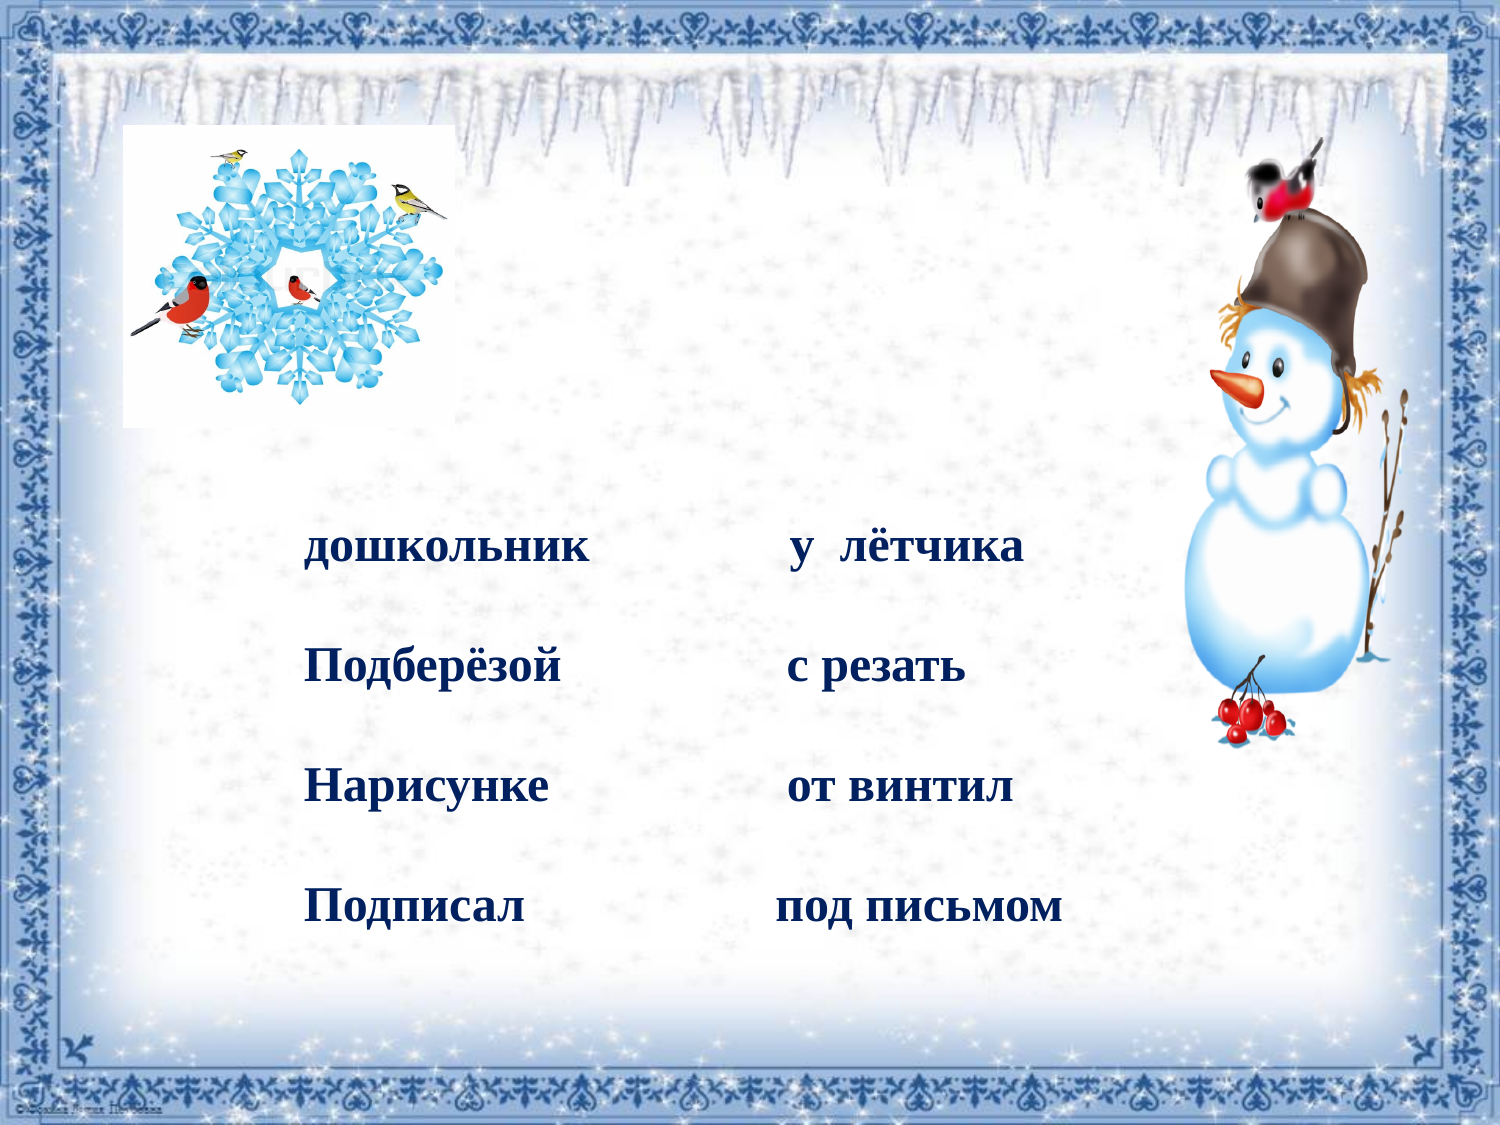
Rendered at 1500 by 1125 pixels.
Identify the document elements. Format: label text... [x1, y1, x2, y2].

picture [0, 0, 1500, 1125]
text_box дошкольник у лётчика Подберёзой с резать Нарисунке от винтил Подписал под письмом [289, 444, 1258, 1125]
